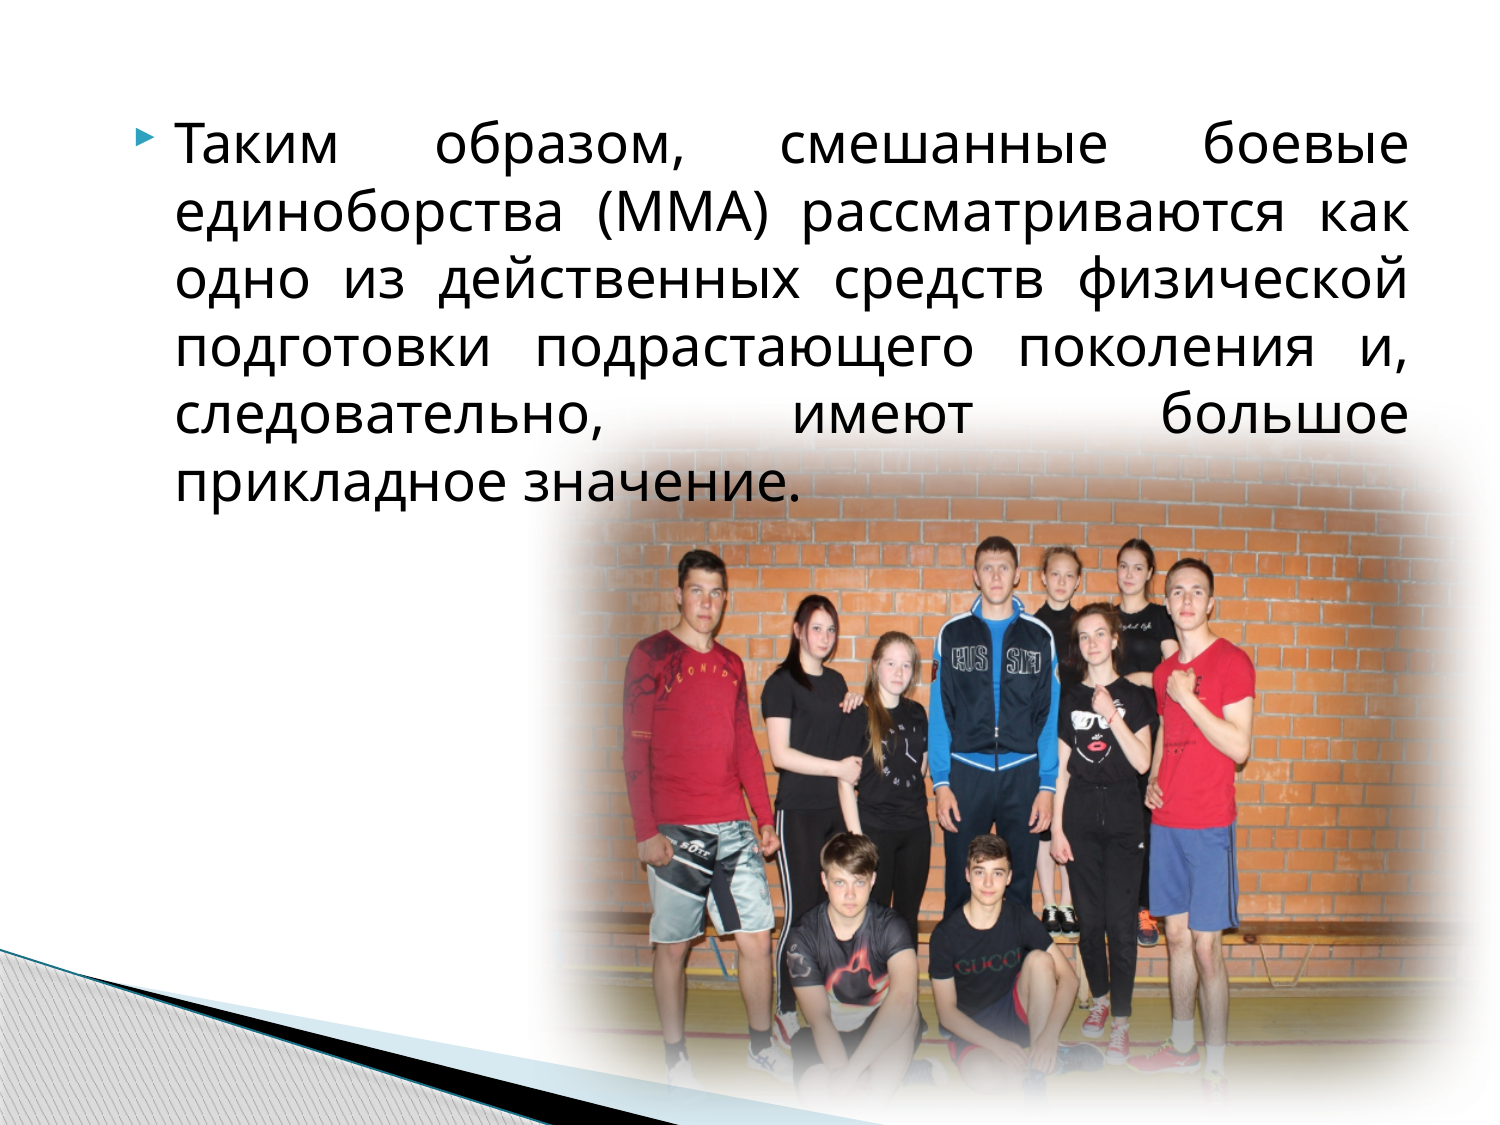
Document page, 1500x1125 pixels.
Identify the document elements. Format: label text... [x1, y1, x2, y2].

picture [524, 393, 1500, 1125]
list Таким образом, смешанные боевые единоборства (ММА) рассматриваются как одно из действенных средств физической подготовки подрастающего поколения и, следовательно, имеют большое прикладное значение. [99, 99, 1425, 930]
